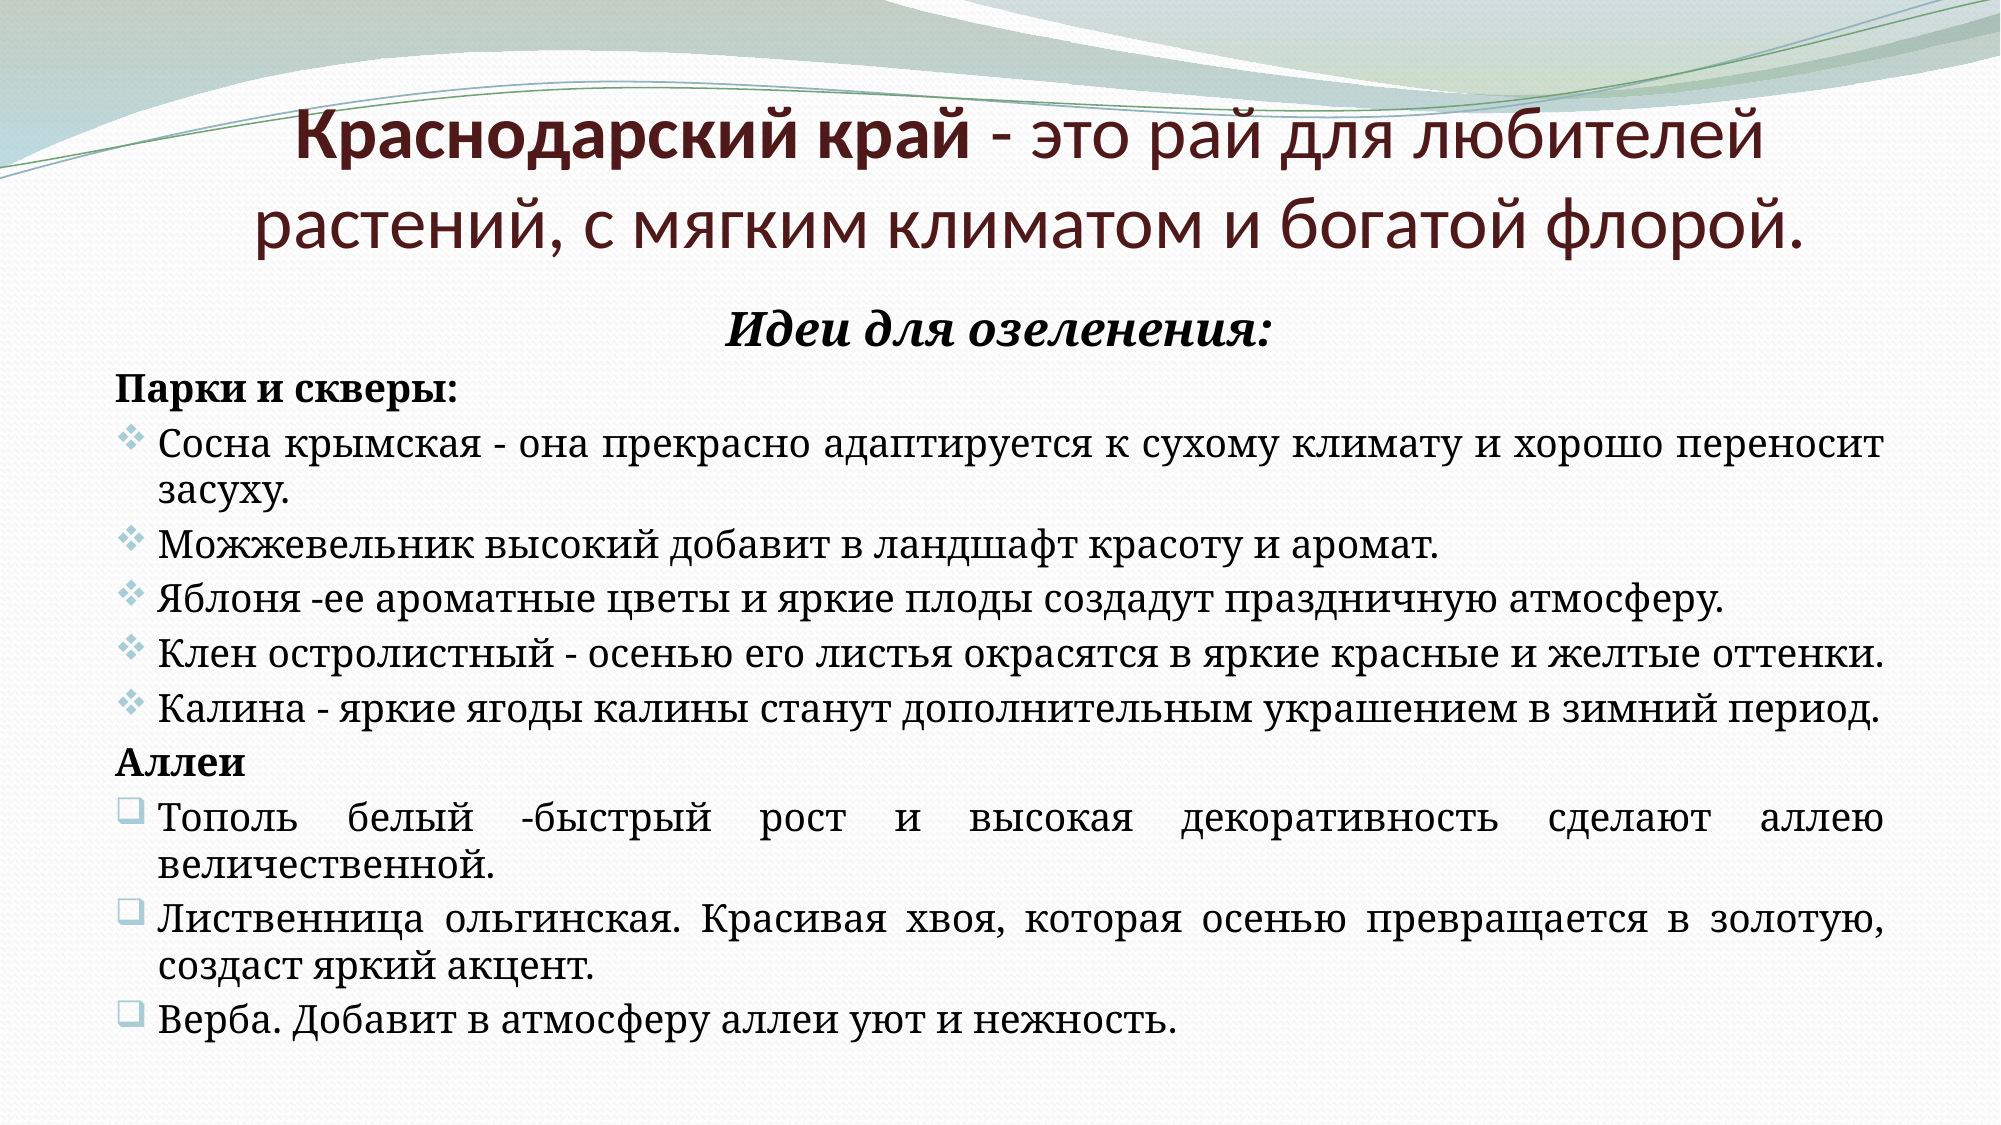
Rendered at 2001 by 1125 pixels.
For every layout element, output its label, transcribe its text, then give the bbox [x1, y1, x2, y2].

list Идеи для озеленения: Парки и скверы: Сосна крымская - она прекрасно адаптируется к сухому климату и хорошо переносит засуху. Можжевельник высокий добавит в ландшафт красоту и аромат. Яблоня -ее ароматные цветы и яркие плоды создадут праздничную атмосферу. Клен остролистный - осенью его листья окрасятся в яркие красные и желтые оттенки. Калина - яркие ягоды калины станут дополнительным украшением в зимний период. Аллеи Тополь белый -быстрый рост и высокая декоративность сделают аллею величественной. Лиственница ольгинская. Красивая хвоя, которая осенью превращается в золотую, создаст яркий акцент. Верба. Добавит в атмосферу аллеи уют и нежность. [99, 291, 1900, 1125]
title Краснодарский край - это рай для любителей растений, с мягким климатом и богатой флорой. [206, 0, 1857, 264]
